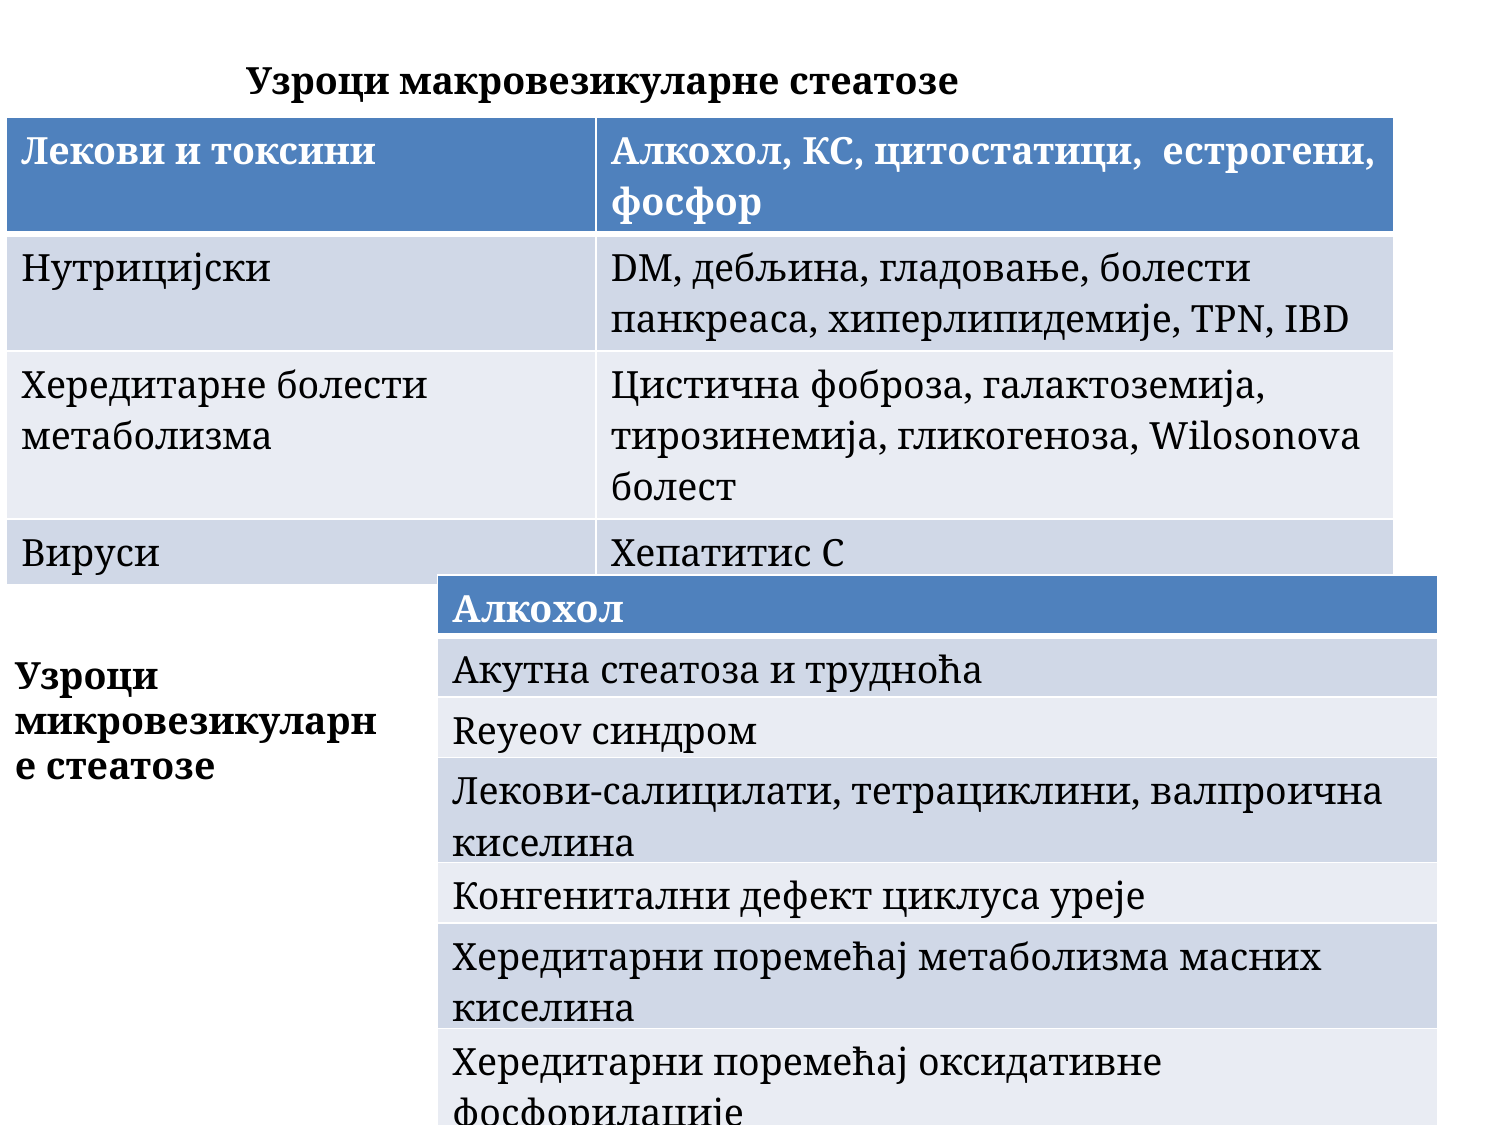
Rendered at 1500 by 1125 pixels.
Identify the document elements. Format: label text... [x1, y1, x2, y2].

table_cell DM, дебљина, гладовање, болести панкреаса, хиперлипидемије, TPN, IBD [597, 237, 1393, 350]
table_cell Вируси [7, 520, 595, 584]
table_cell Лекови-салицилати, тетрациклини, валпроична киселина [438, 758, 1437, 862]
table_header Алкохол [438, 576, 1437, 633]
table_cell Хередитарни поремећај оксидативне фосфорилације [438, 1029, 1437, 1125]
table_cell Акутна стеатоза и трудноћа [438, 639, 1437, 696]
table_header Алкохол, КС, цитостатици, естрогени, фосфор [597, 118, 1393, 231]
table_header Лекови и токсини [7, 118, 595, 231]
table_cell Нутрицијски [7, 237, 595, 350]
text_box Узроци макровезикуларне стеатозе [231, 49, 975, 110]
table_cell Цистична фоброза, галактоземија, тирозинемија, гликогеноза, Wilosonova болест [597, 352, 1393, 518]
text_box Узроци микровезикуларне стеатозе [0, 644, 413, 795]
table_cell Reyeov синдром [438, 698, 1437, 757]
table_cell Хередитарни поремећај метаболизма масних киселина [438, 924, 1437, 1028]
table_cell Хепатитис C [597, 520, 1393, 574]
table_cell Конгенитални дефект циклуса уреје [438, 863, 1437, 922]
table_cell Хередитарне болести метаболизма [7, 352, 595, 518]
